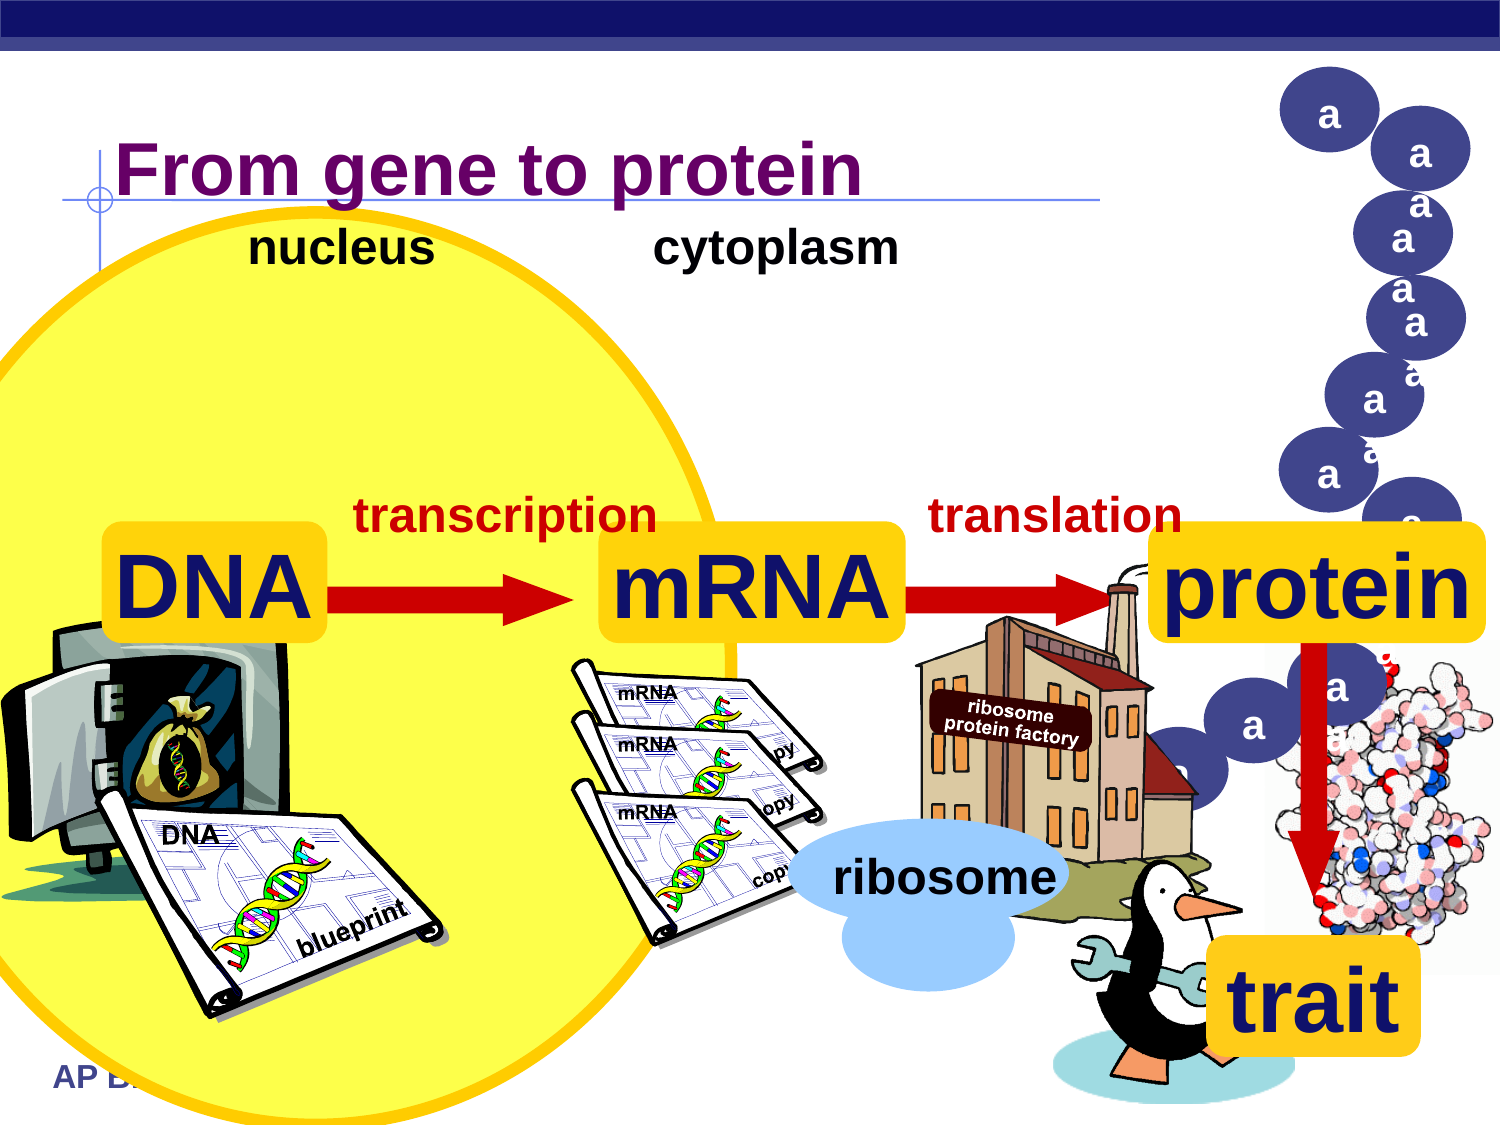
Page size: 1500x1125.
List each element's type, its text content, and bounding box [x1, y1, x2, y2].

title From gene to protein [99, 112, 1123, 238]
text_box cytoplasm [637, 207, 915, 283]
text_box transcription [337, 475, 673, 550]
text_box [328, 575, 572, 626]
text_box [787, 818, 1073, 992]
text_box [1128, 66, 1471, 813]
text_box mRNA [598, 521, 906, 644]
text_box DNA [101, 521, 328, 615]
text_box trait [1299, 982, 1421, 1057]
picture [888, 557, 1500, 1105]
text_box [0, 238, 732, 1125]
picture [0, 617, 451, 1025]
text_box nucleus [232, 207, 451, 283]
text_box translation [912, 475, 1123, 550]
text_box protein [1475, 523, 1486, 638]
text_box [569, 657, 829, 951]
